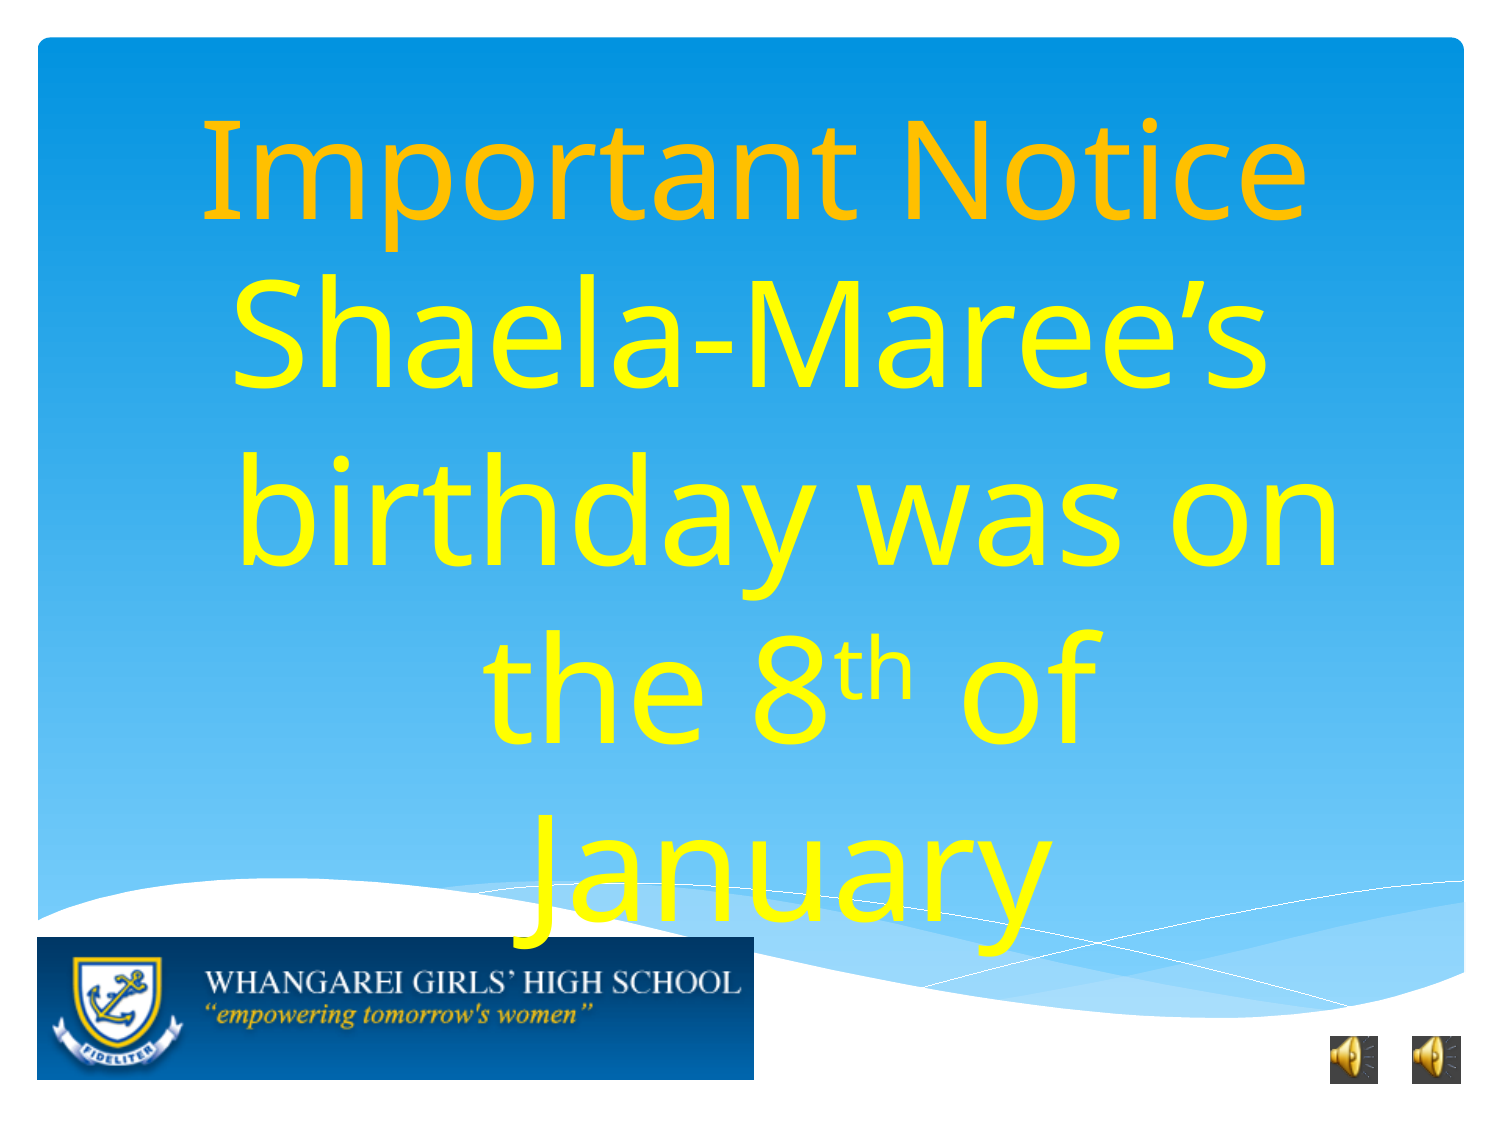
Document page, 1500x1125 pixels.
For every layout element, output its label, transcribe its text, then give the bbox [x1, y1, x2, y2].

picture [37, 937, 754, 1080]
text_box Shaela-Maree’s birthday was on the 8th of January [149, 231, 1391, 963]
text_box Important Notice [149, 37, 1362, 255]
picture [1411, 1034, 1462, 1086]
picture [1328, 1034, 1380, 1086]
